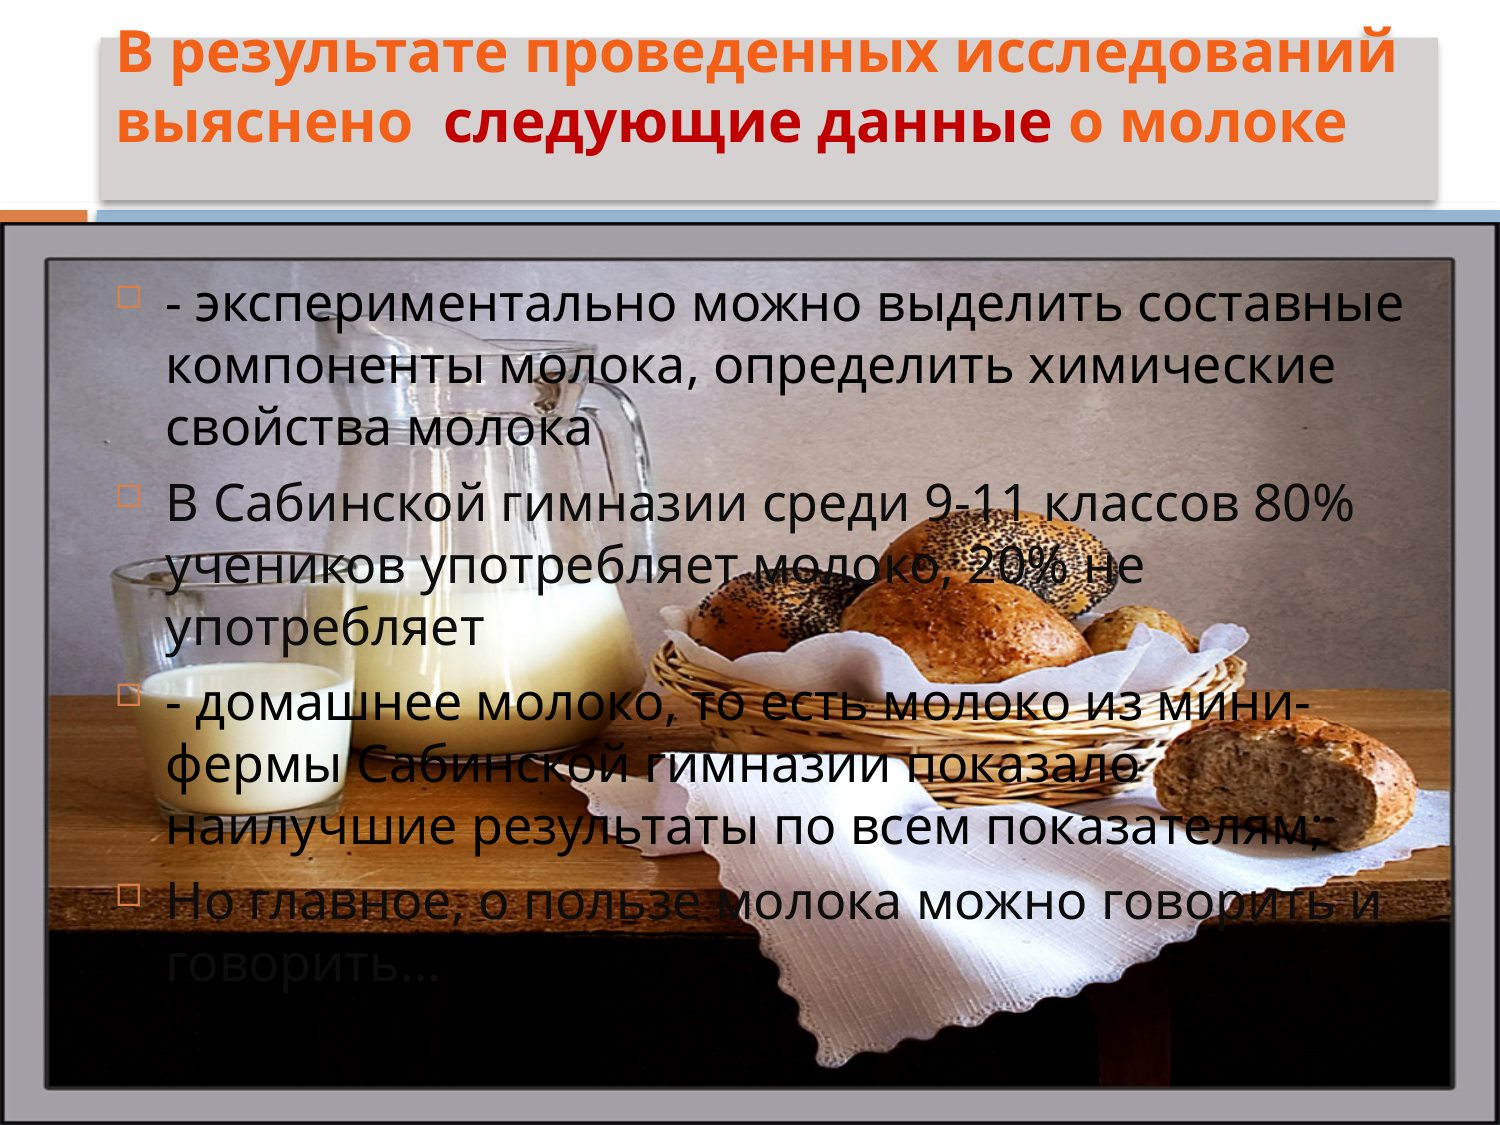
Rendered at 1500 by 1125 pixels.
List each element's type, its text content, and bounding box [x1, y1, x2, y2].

title В результате проведенных исследований выяснено следующие данные о молоке [100, 37, 1438, 200]
picture [0, 222, 1500, 1125]
